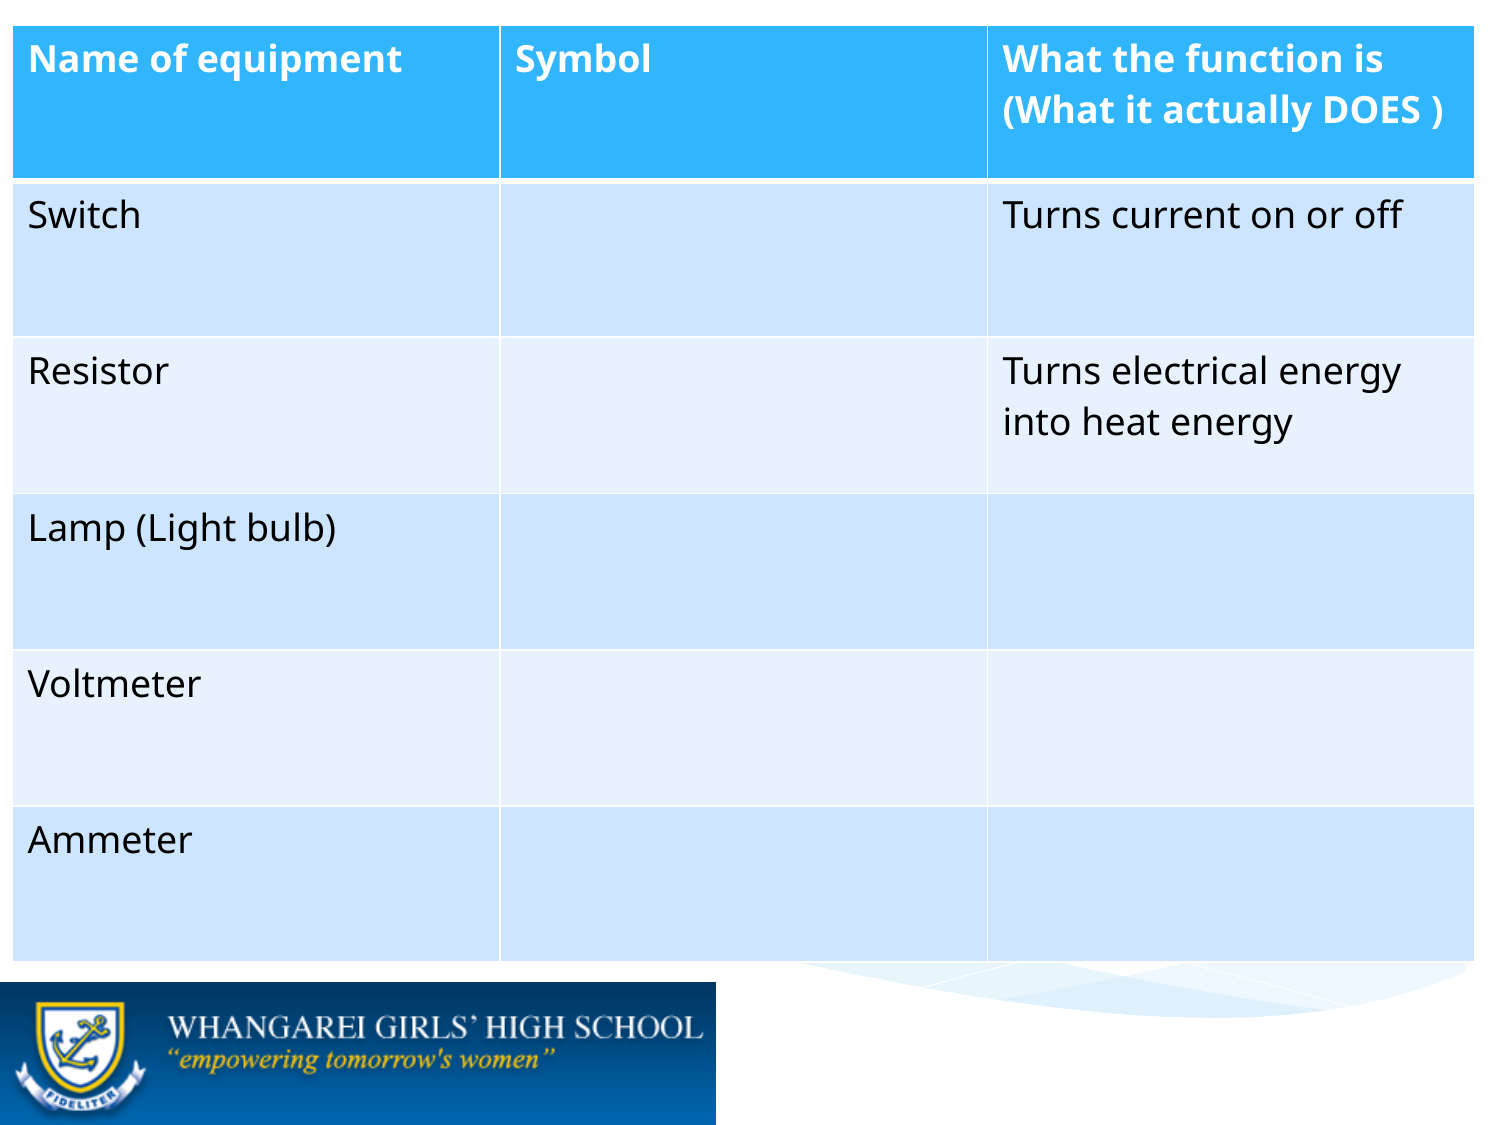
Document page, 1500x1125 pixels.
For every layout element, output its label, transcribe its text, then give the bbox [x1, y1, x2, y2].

table_header Name of equipment [13, 26, 499, 178]
table_cell Turns electrical energy into heat energy [988, 338, 1474, 493]
table_cell [501, 807, 987, 961]
table_cell [988, 494, 1474, 649]
table_cell Lamp (Light bulb) [13, 494, 499, 649]
table_cell [501, 651, 987, 805]
table_cell [501, 494, 987, 649]
table_cell Ammeter [13, 807, 499, 961]
table_cell Voltmeter [13, 651, 499, 805]
table_header Symbol [501, 26, 987, 178]
table_header What the function is (What it actually DOES ) [988, 26, 1474, 178]
table_cell [501, 338, 987, 493]
table_cell [988, 807, 1474, 961]
table_cell Resistor [13, 338, 499, 493]
table_cell [988, 651, 1474, 805]
table_cell [501, 184, 987, 336]
table_cell Switch [13, 184, 499, 336]
picture [0, 982, 716, 1125]
table_cell Turns current on or off [988, 184, 1474, 336]
